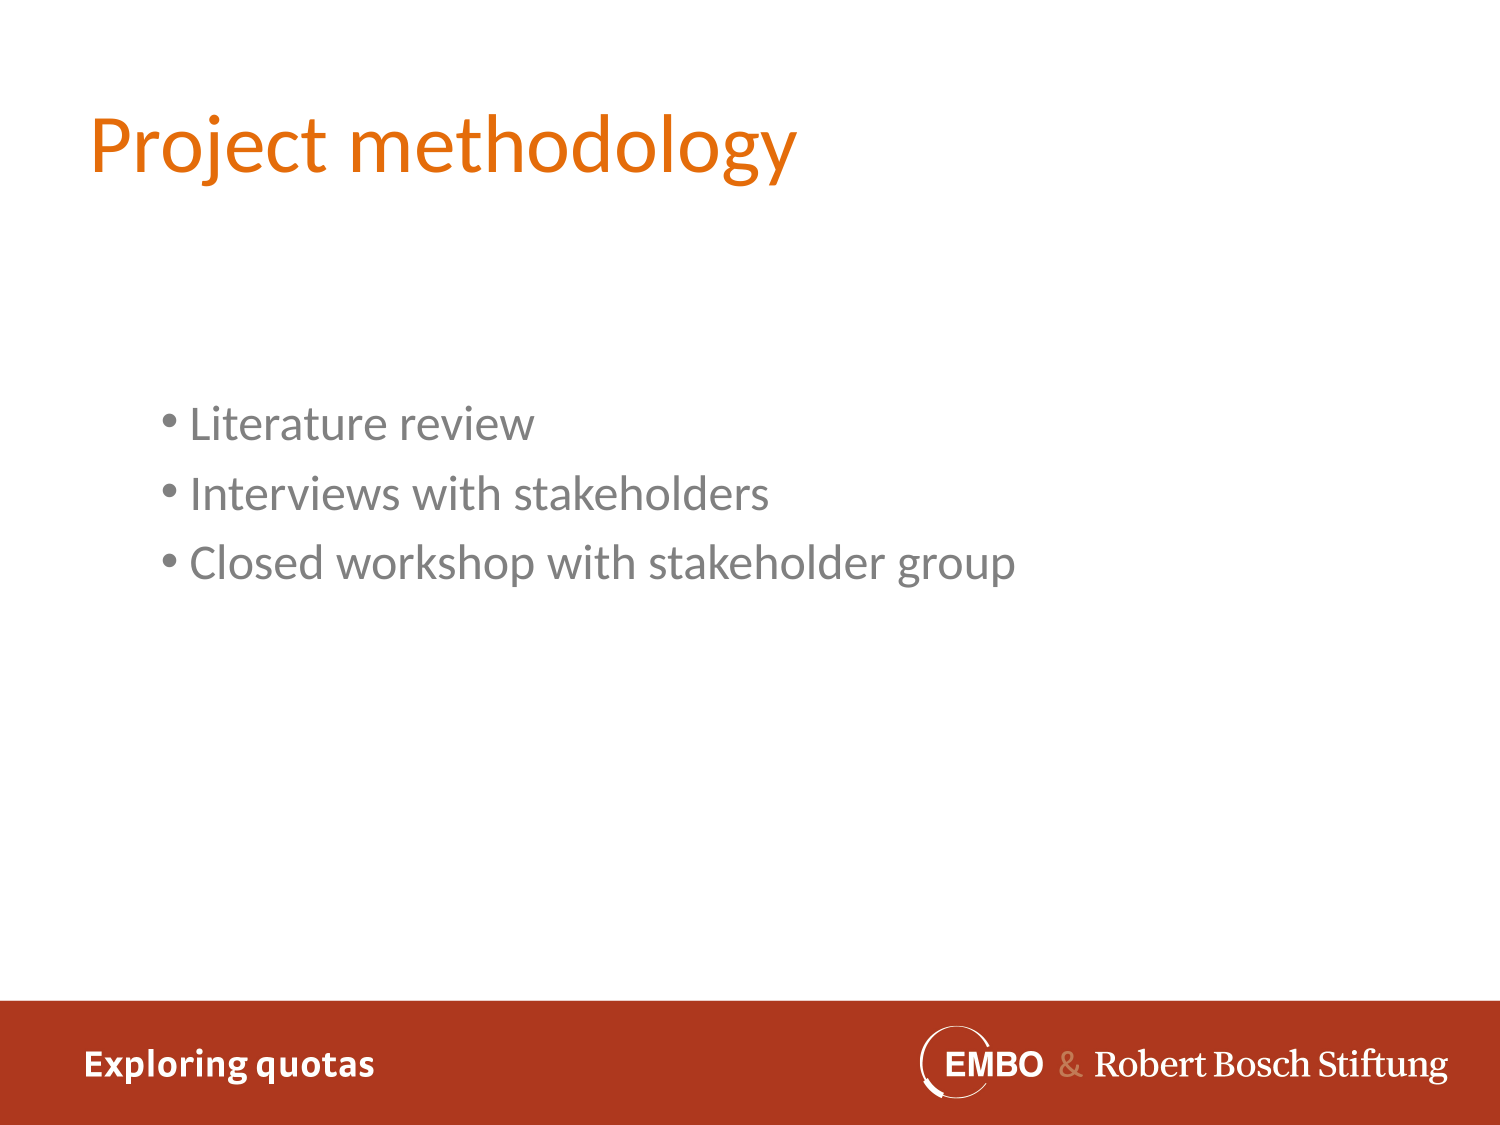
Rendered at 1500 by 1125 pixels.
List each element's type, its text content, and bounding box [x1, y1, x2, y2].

text_box Project methodology [74, 45, 1425, 233]
picture [0, 0, 1500, 1125]
list Literature review Interviews with stakeholders Closed workshop with stakeholder group [145, 382, 1425, 1125]
